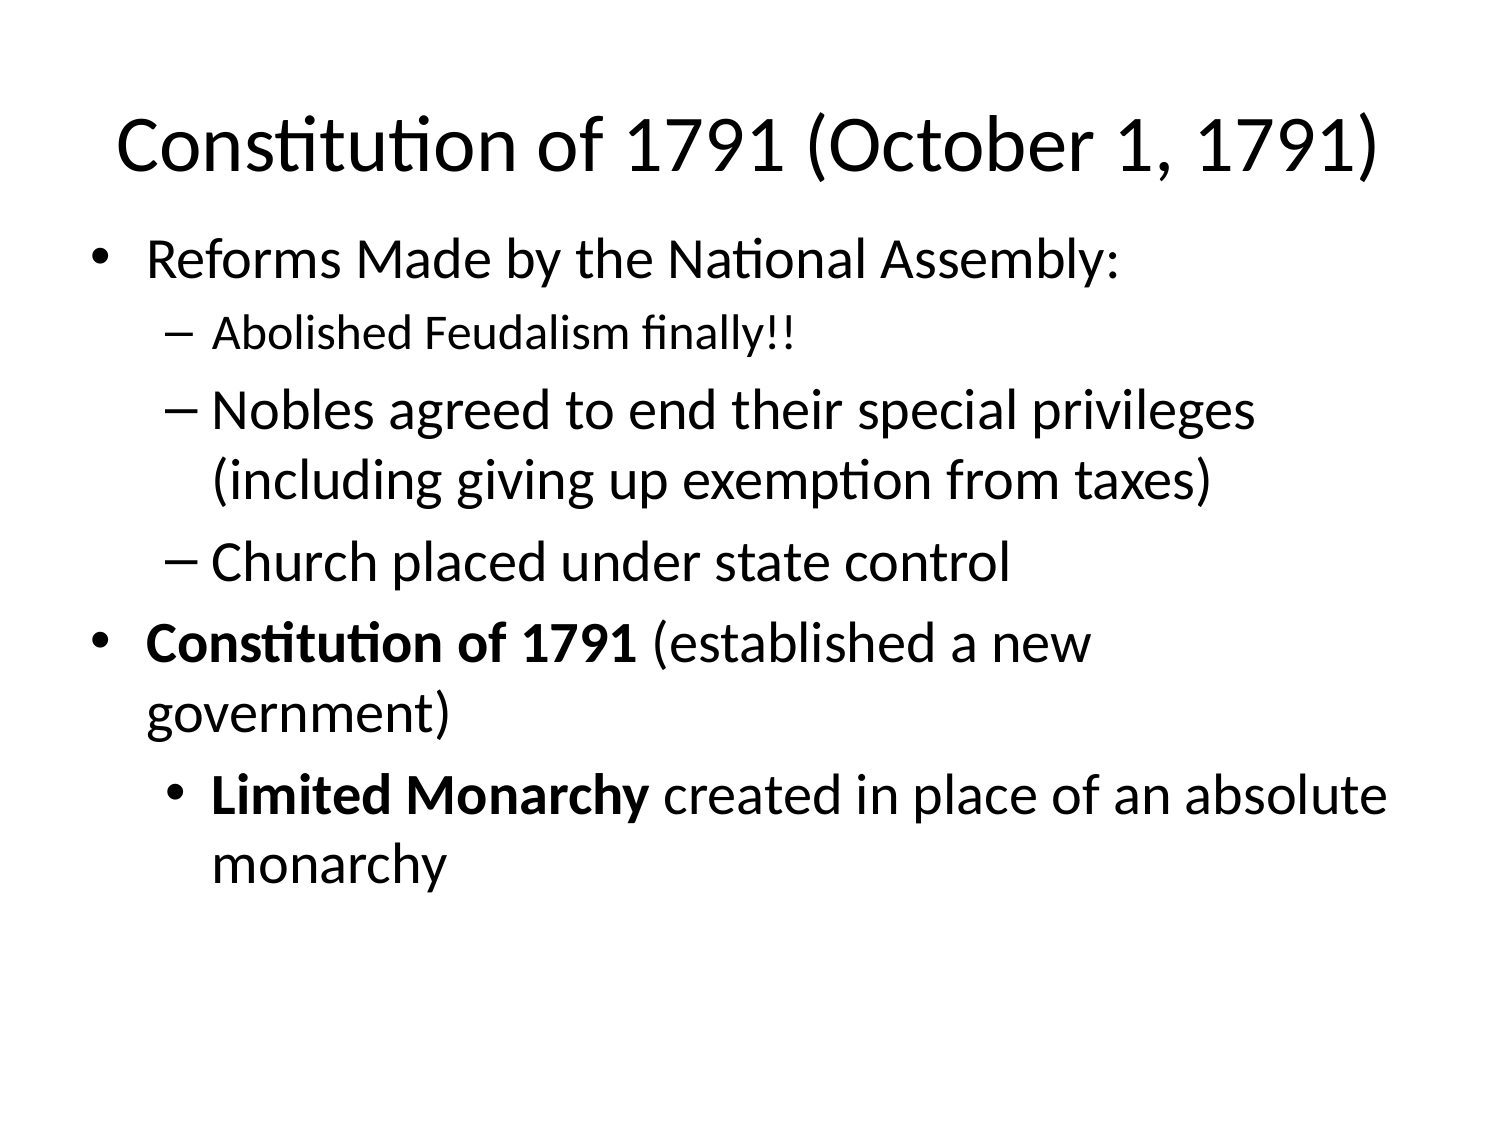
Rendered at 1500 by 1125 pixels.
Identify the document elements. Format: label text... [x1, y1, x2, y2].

list Reforms Made by the National Assembly: Abolished Feudalism finally!! Nobles agreed to end their special privileges (including giving up exemption from taxes) Church placed under state control Constitution of 1791 (established a new government) Limited Monarchy created in place of an absolute monarchy [75, 212, 1425, 1075]
title Constitution of 1791 (October 1, 1791) [75, 45, 1425, 212]
